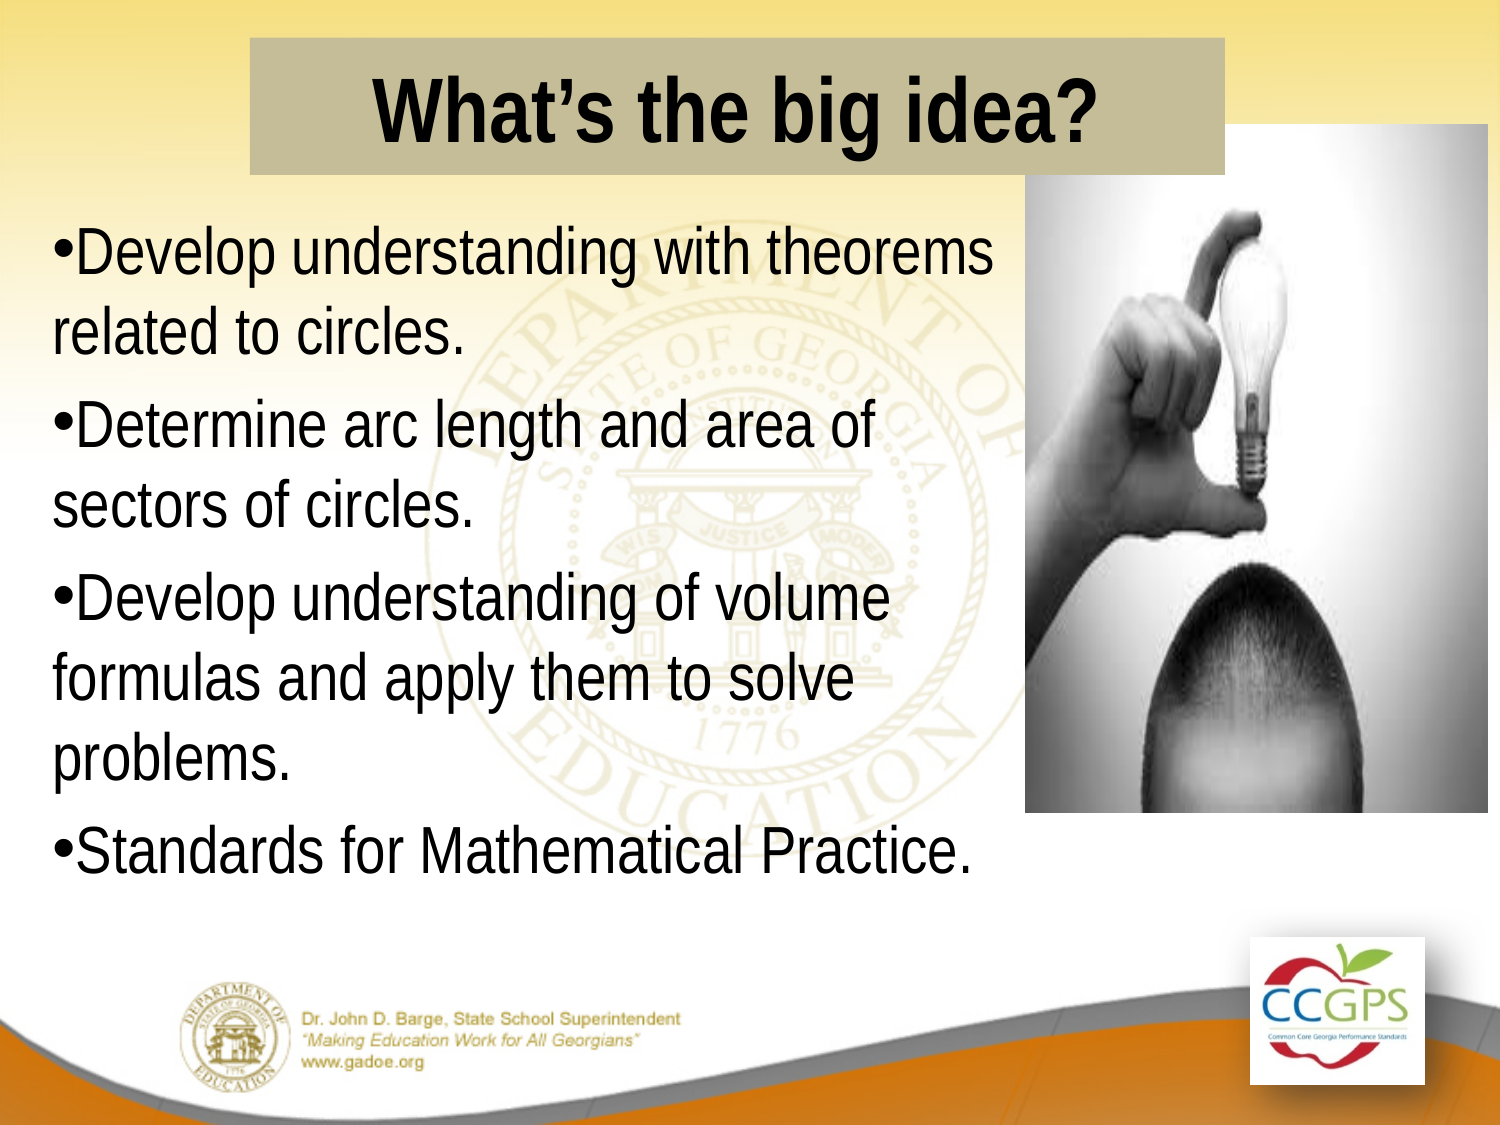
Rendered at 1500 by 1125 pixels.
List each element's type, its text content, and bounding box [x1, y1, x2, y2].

subtitle Develop understanding with theorems related to circles. Determine arc length and area of sectors of circles. Develop understanding of volume formulas and apply them to solve problems. Standards for Mathematical Practice. [37, 199, 1013, 1063]
title What’s the big idea? [249, 37, 1226, 176]
picture [0, 0, 1500, 1125]
